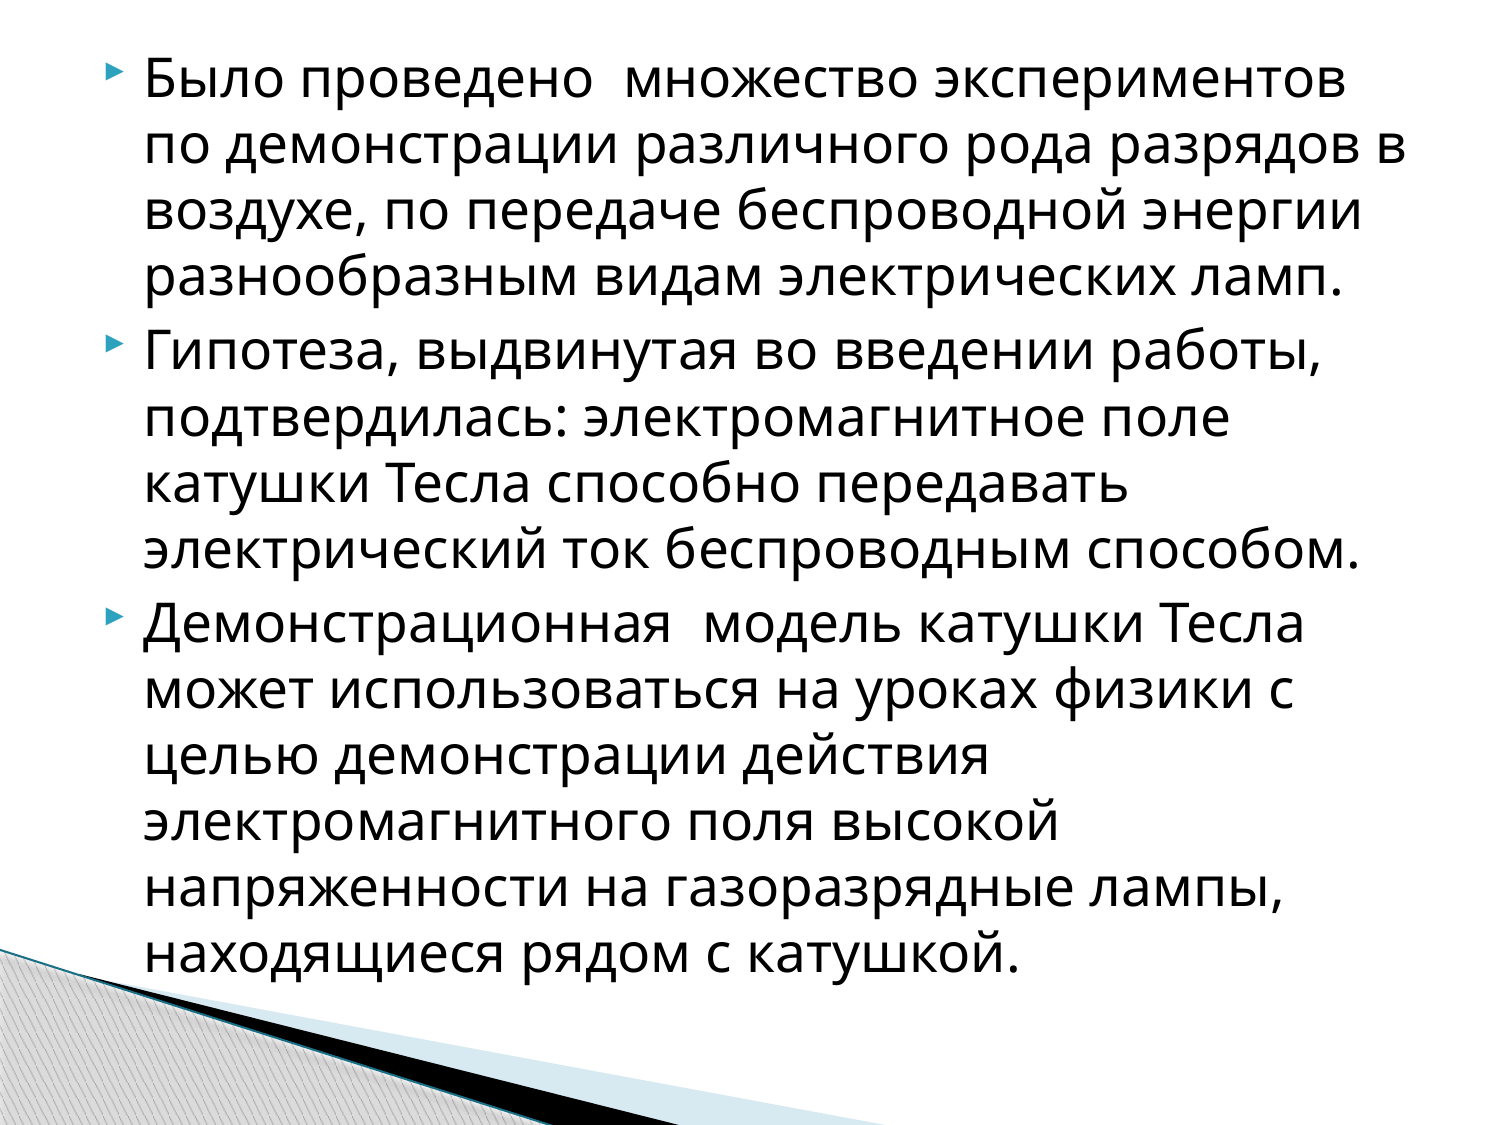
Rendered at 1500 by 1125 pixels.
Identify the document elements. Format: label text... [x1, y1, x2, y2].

list Было проведено множество экспериментов по демонстрации различного рода разрядов в воздухе, по передаче беспроводной энергии разнообразным видам электрических ламп. Гипотеза, выдвинутая во введении работы, подтвердилась: электромагнитное поле катушки Тесла способно передавать электрический ток беспроводным способом. Демонстрационная модель катушки Тесла может использоваться на уроках физики с целью демонстрации действия электромагнитного поля высокой напряженности на газоразрядные лампы, находящиеся рядом с катушкой. [70, 35, 1425, 1005]
